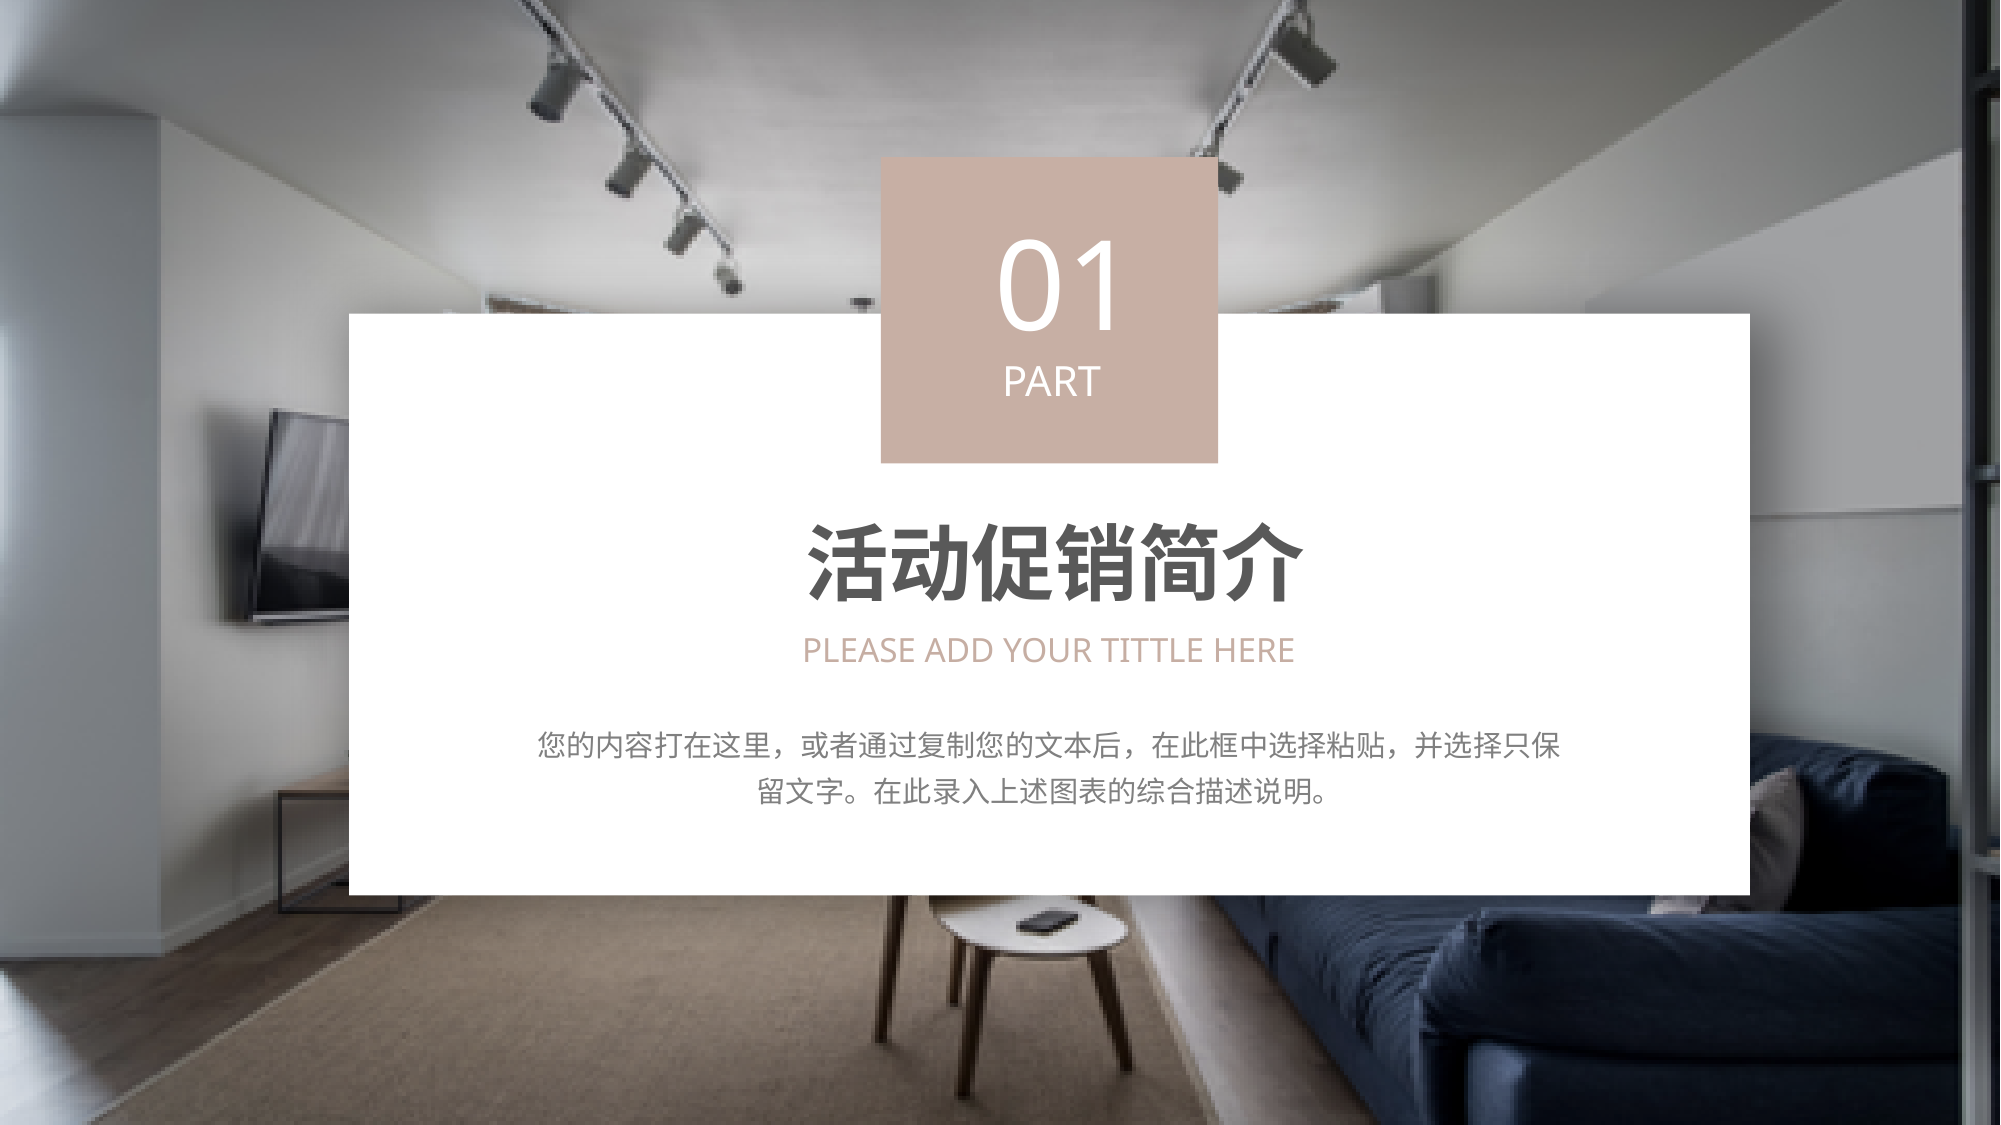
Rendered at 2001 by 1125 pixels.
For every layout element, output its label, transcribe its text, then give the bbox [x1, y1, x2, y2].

text_box [348, 313, 1751, 896]
text_box [880, 156, 1219, 464]
text_box PART [987, 347, 1139, 413]
text_box 活动促销简介 [546, 504, 1564, 619]
text_box PLEASE ADD YOUR TITTLE HERE [688, 621, 1410, 677]
text_box 您的内容打在这里，或者通过复制您的文本后，在此框中选择粘贴，并选择只保留文字。在此录入上述图表的综合描述说明。 [511, 709, 1587, 816]
text_box 01 [914, 197, 1219, 363]
text_box [0, 0, 2000, 1125]
